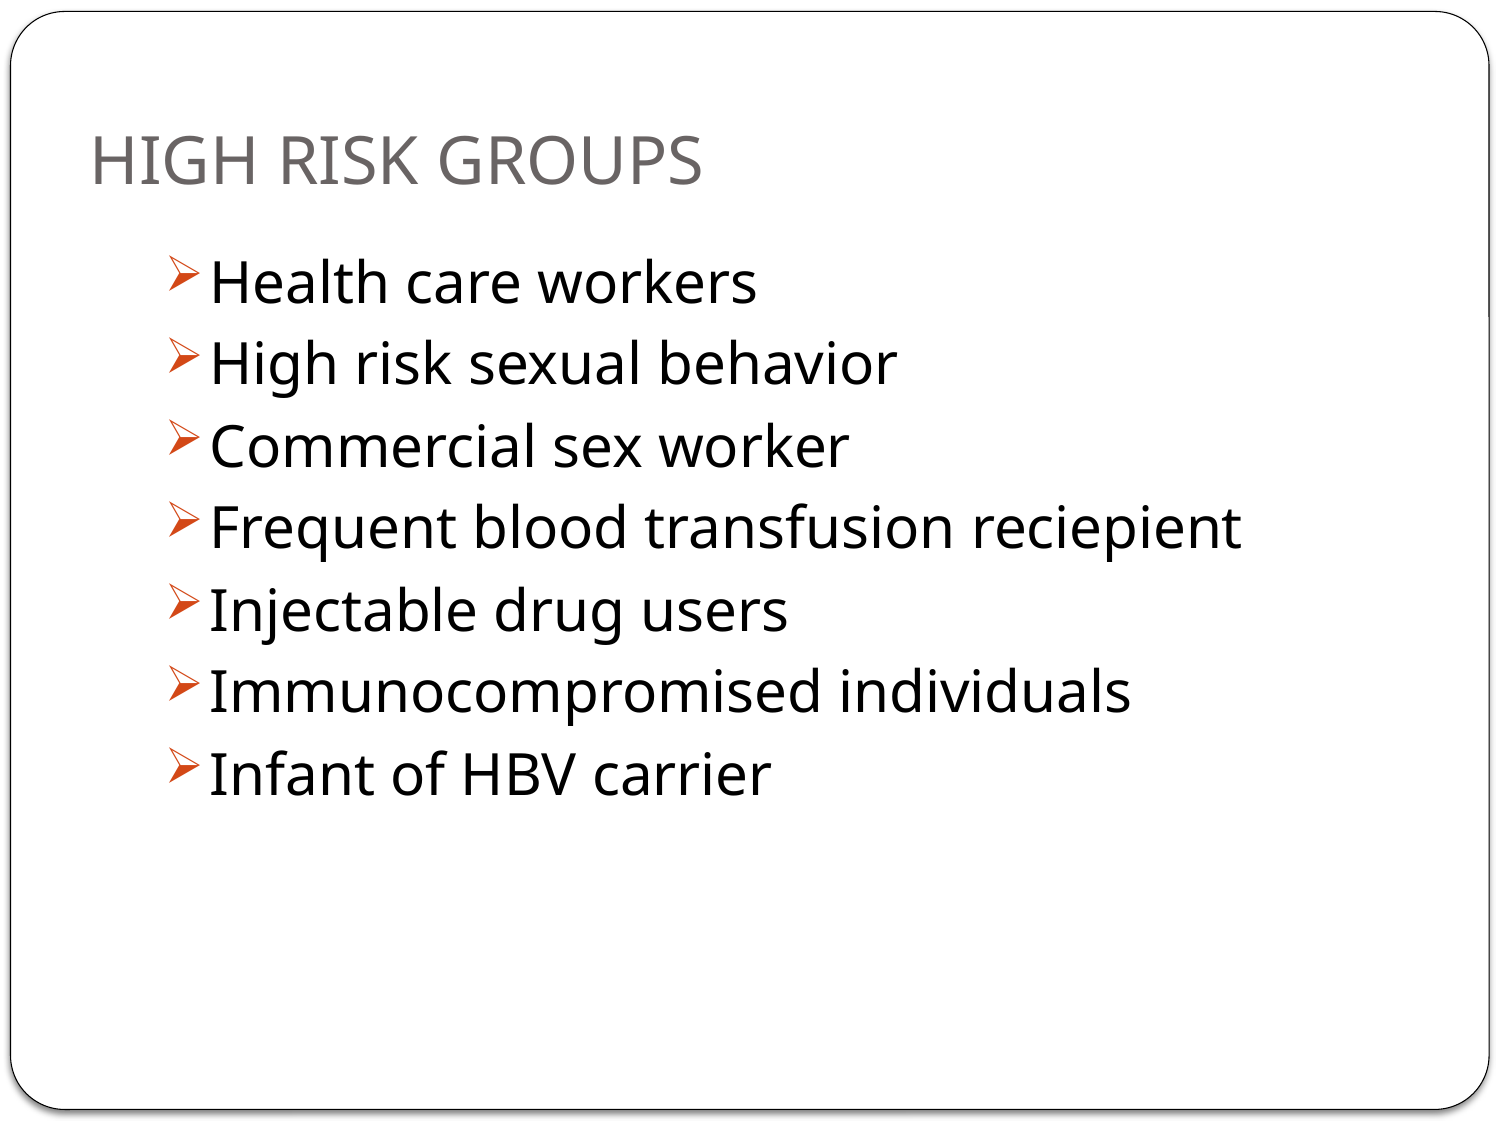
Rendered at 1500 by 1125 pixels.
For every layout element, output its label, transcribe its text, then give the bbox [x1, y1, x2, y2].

list Health care workers High risk sexual behavior Commercial sex worker Frequent blood transfusion reciepient Injectable drug users Immunocompromised individuals Infant of HBV carrier [150, 237, 1425, 988]
title HIGH RISK GROUPS [75, 45, 1425, 213]
